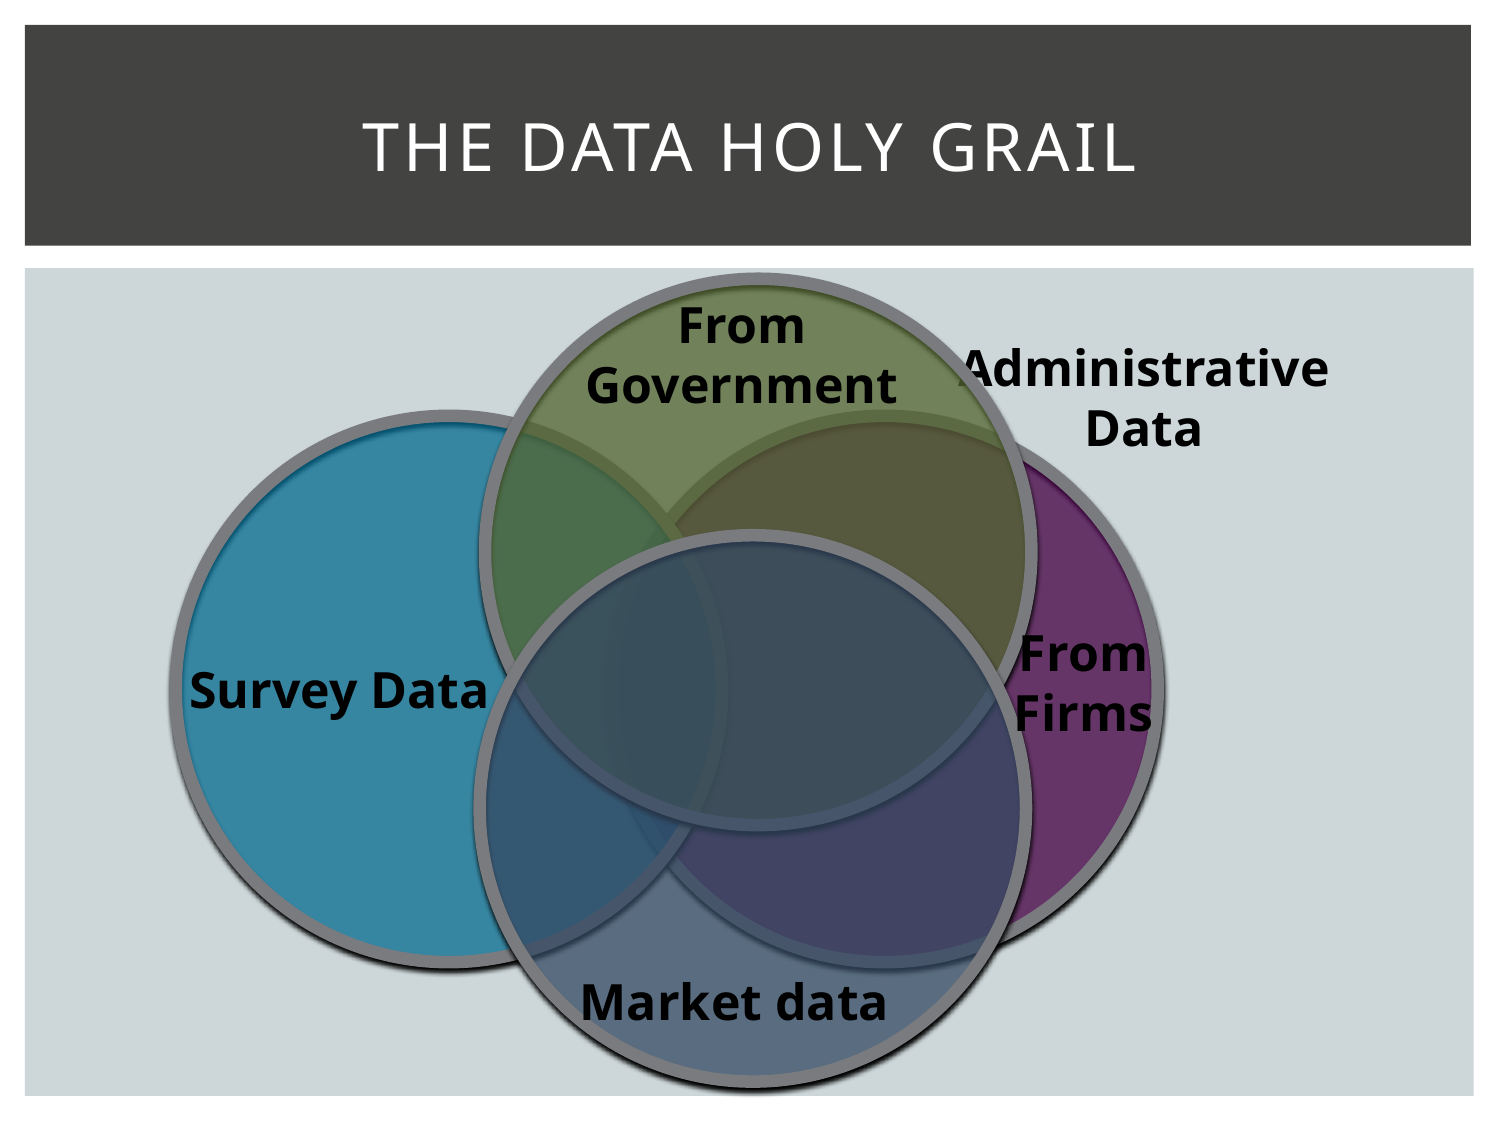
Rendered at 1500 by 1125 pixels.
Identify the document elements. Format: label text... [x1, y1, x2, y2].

text_box Administrative Data [943, 329, 1345, 465]
text_box [692, 277, 825, 286]
text_box Market data [565, 962, 905, 1038]
text_box [478, 534, 1027, 1037]
text_box From Government [570, 286, 914, 422]
text_box [1022, 465, 1148, 613]
text_box [484, 326, 1033, 683]
text_box [603, 1038, 903, 1083]
text_box [1000, 749, 1152, 938]
text_box [177, 414, 513, 651]
title The Data Holy Grail [62, 58, 1438, 232]
text_box Survey Data [174, 651, 505, 727]
text_box [177, 727, 515, 964]
text_box From Firms [999, 613, 1168, 749]
